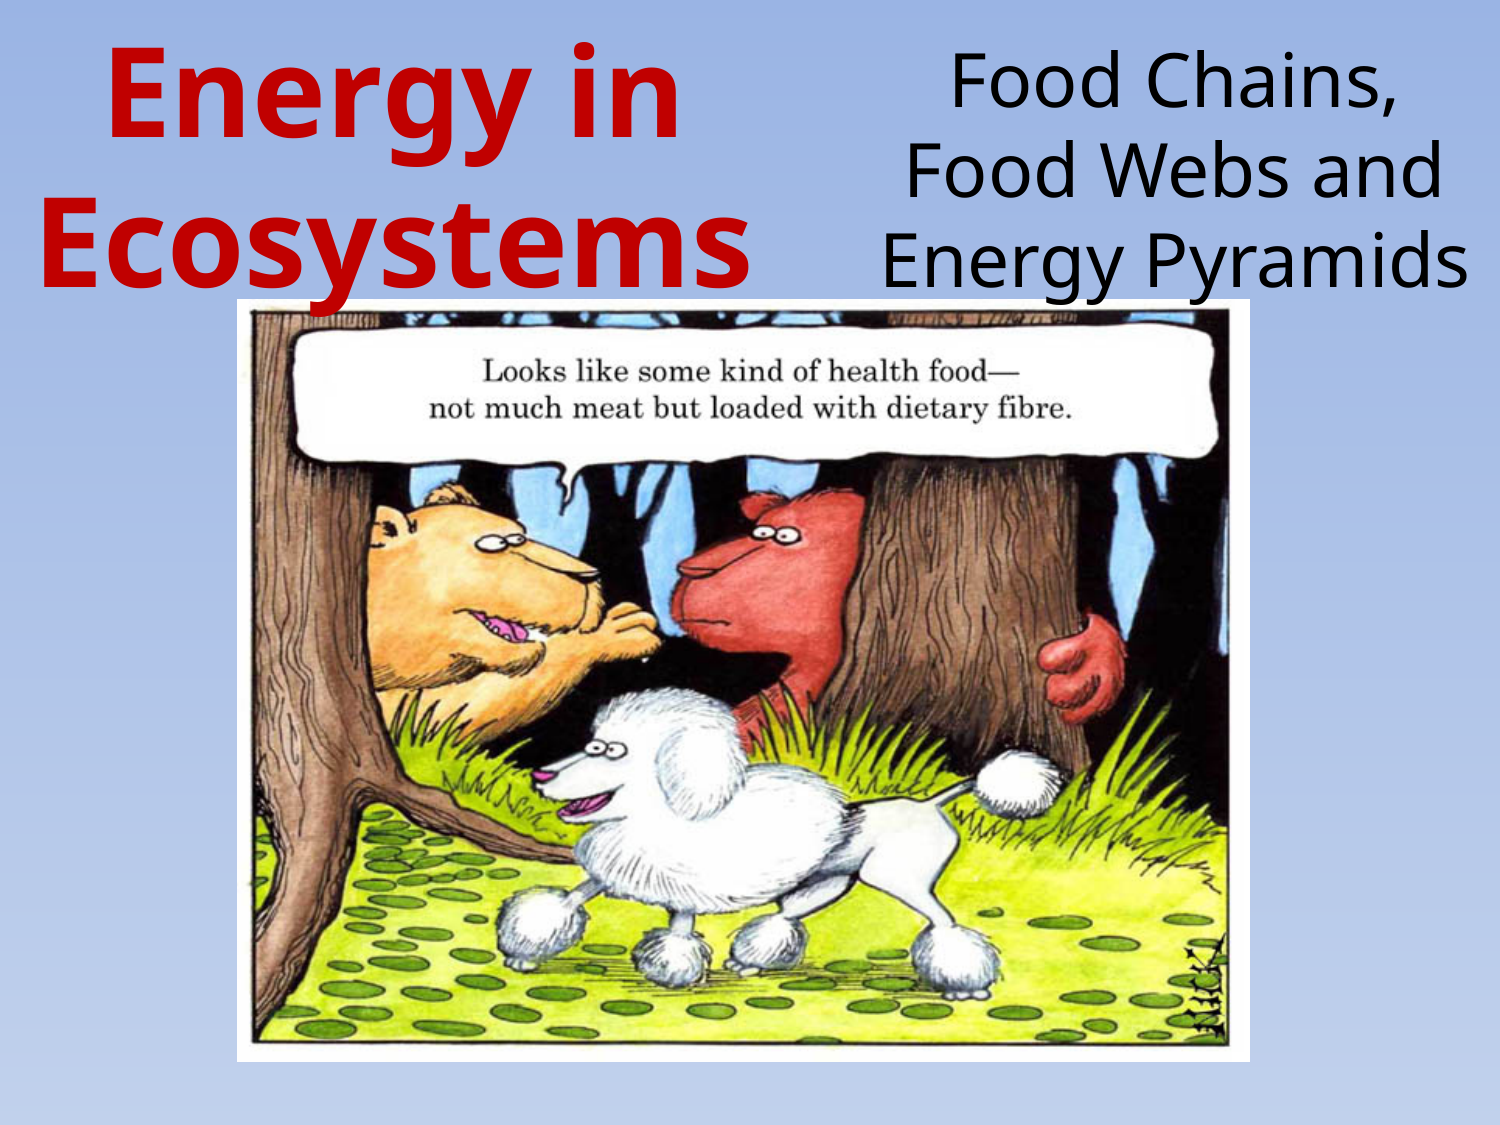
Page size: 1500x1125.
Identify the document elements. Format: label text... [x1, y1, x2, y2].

text_box Food Chains, Food Webs and Energy Pyramids [849, 24, 1500, 310]
picture [237, 299, 1251, 1062]
title Energy in Ecosystems [0, 0, 788, 325]
